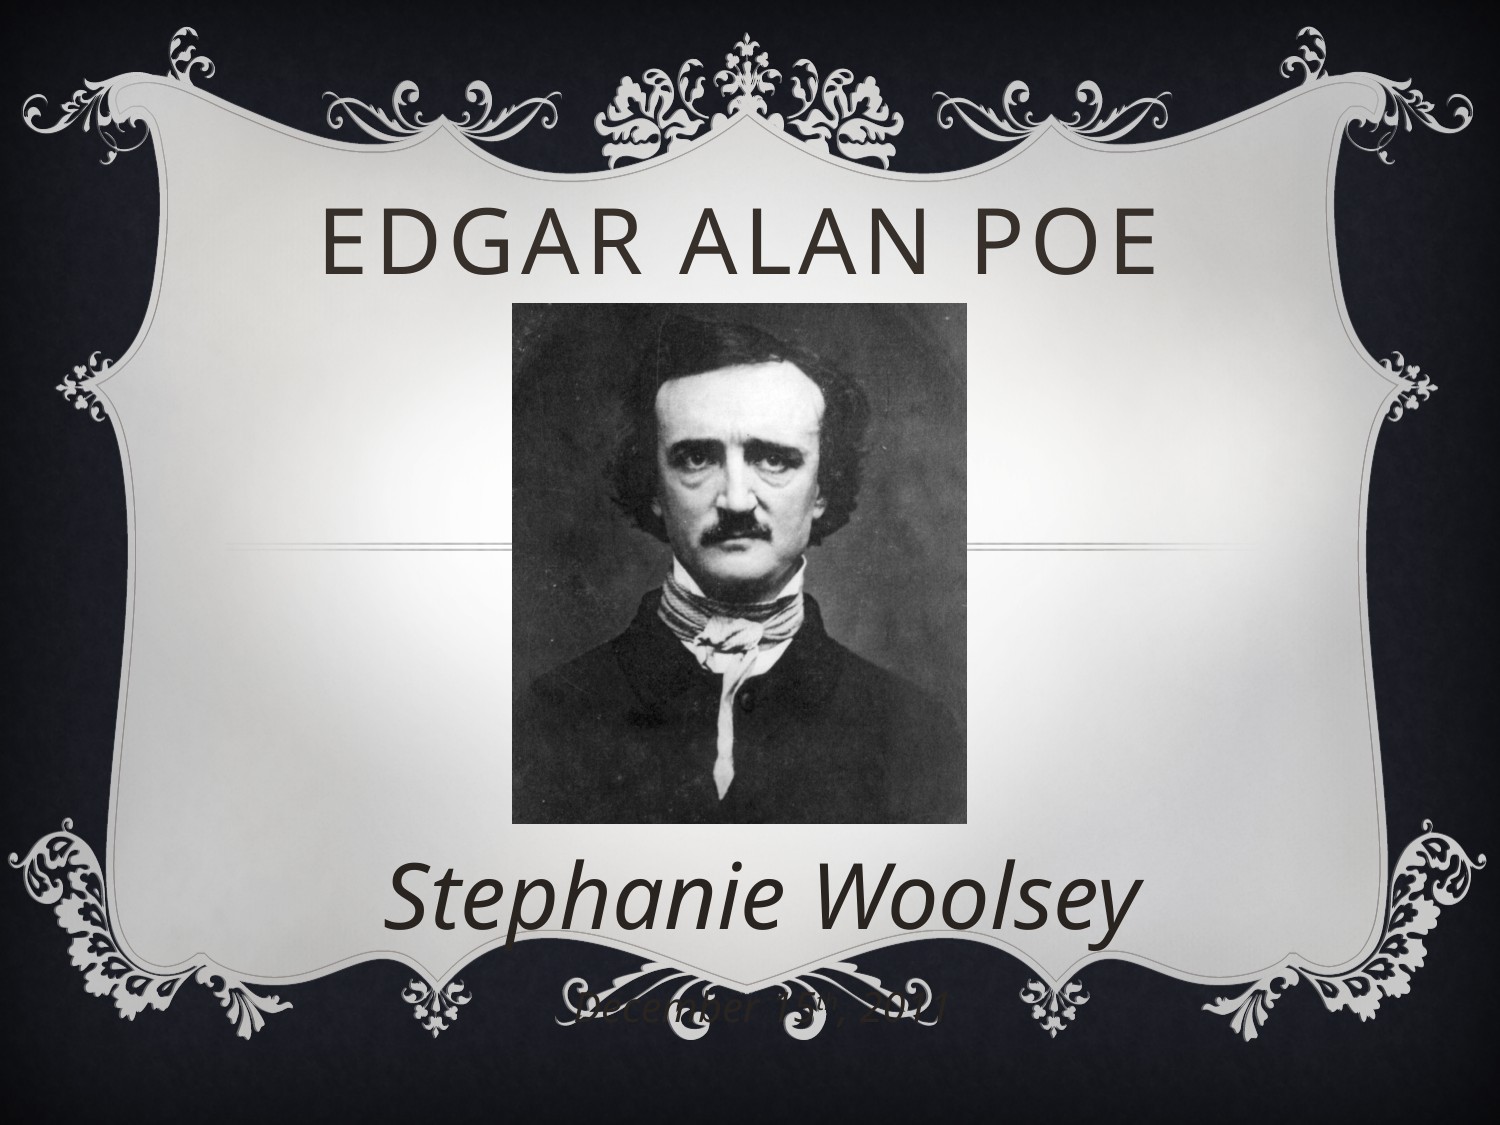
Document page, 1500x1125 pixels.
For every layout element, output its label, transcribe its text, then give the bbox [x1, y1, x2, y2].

title Edgar Alan Poe [101, 59, 1377, 301]
picture [0, 0, 1500, 1125]
subtitle Stephanie Woolsey December 15th, 2011 [237, 774, 1288, 1063]
